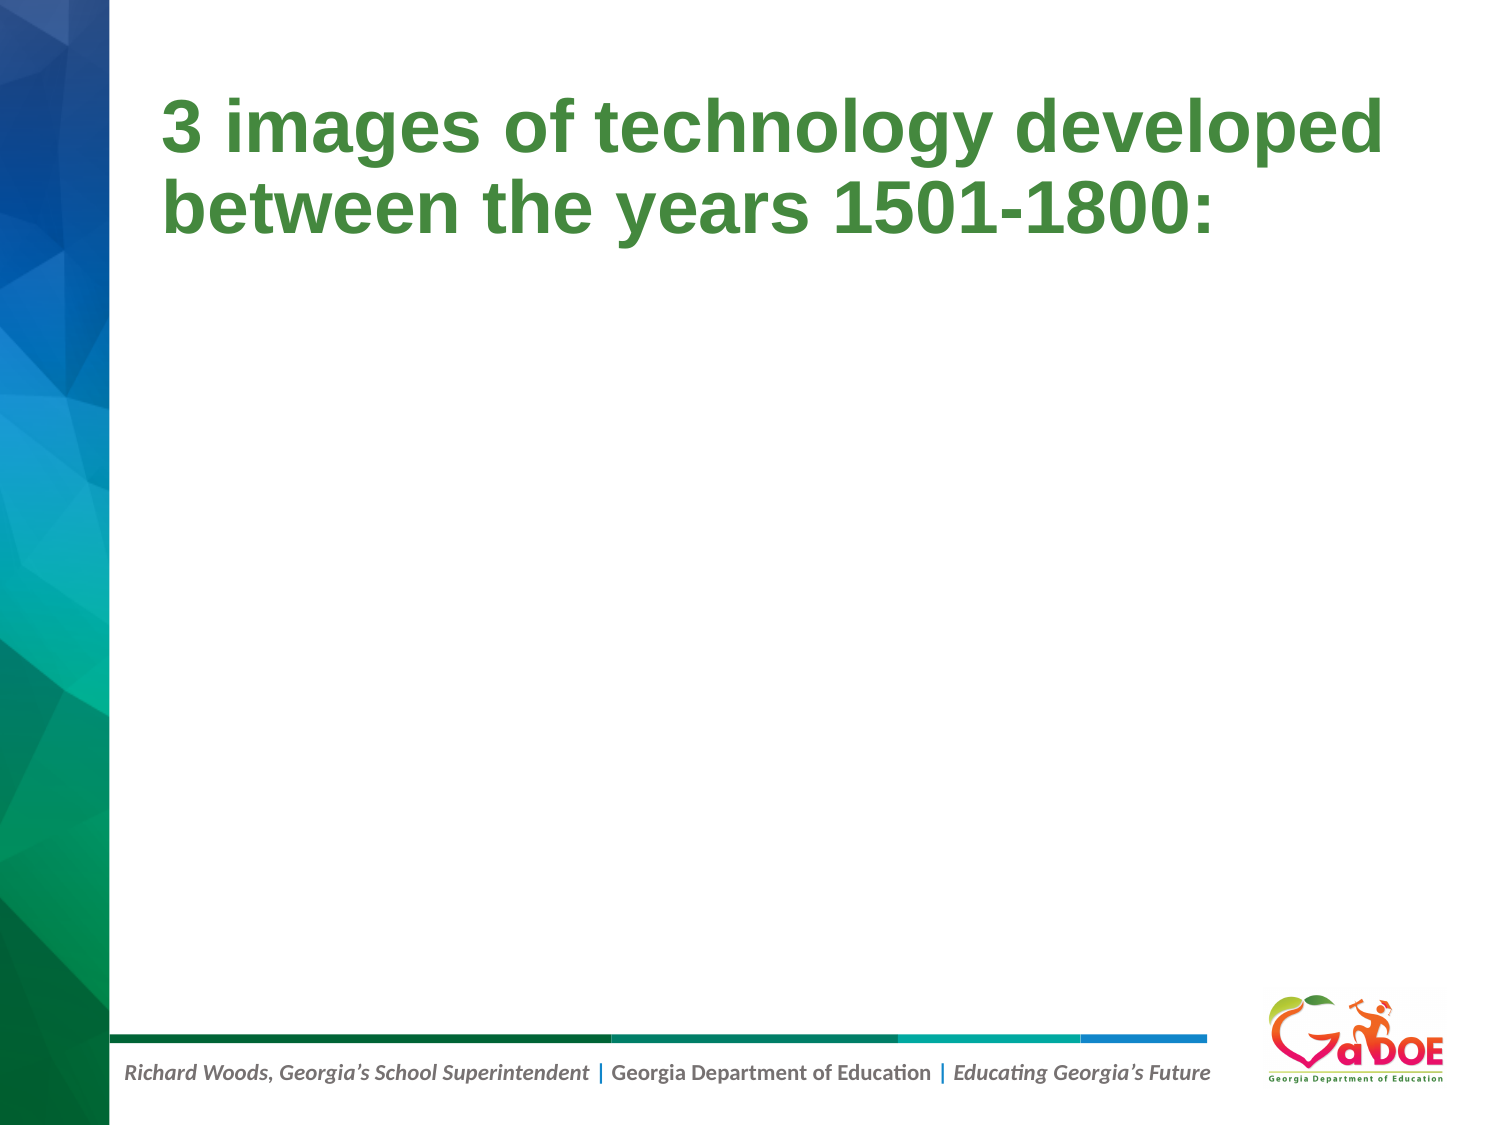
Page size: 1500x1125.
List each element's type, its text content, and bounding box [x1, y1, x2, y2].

picture [0, 0, 110, 1125]
picture [1263, 987, 1447, 1089]
title 3 images of technology developed between the years 1501-1800: [146, 59, 1441, 278]
